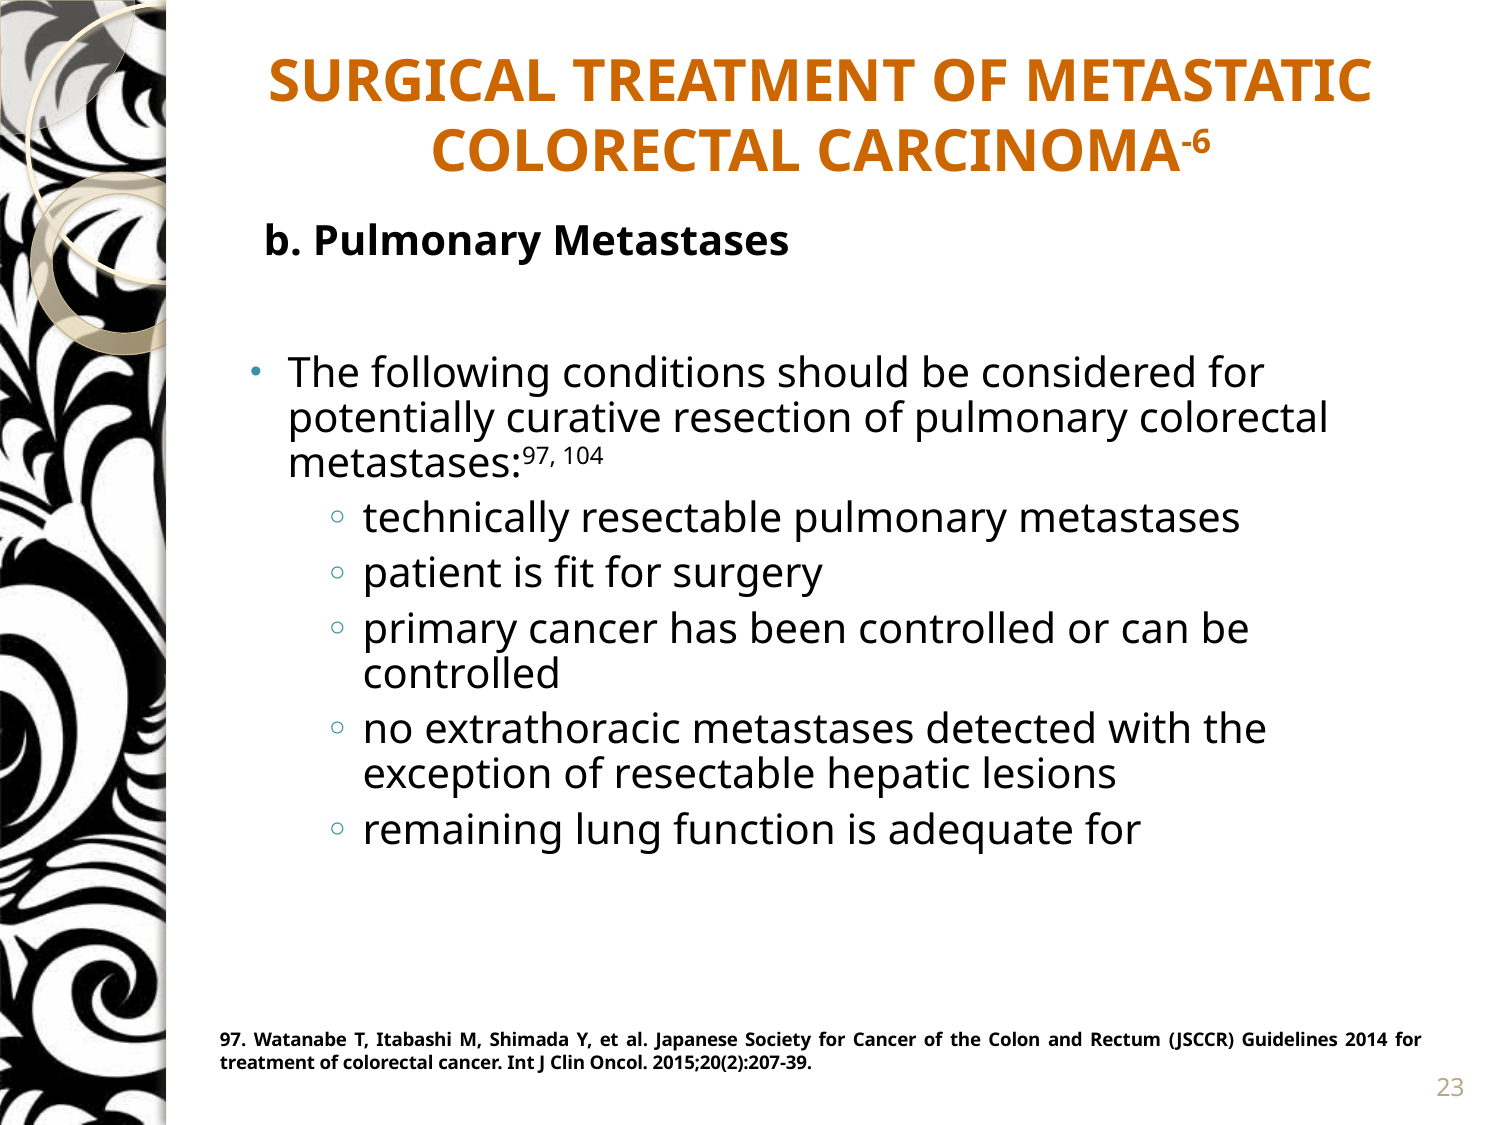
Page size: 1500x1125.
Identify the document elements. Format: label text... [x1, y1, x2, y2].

picture [136, 0, 164, 4]
text_box 97. Watanabe T, Itabashi M, Shimada Y, et al. Japanese Society for Cancer of the Colon and Rectum (JSCCR) Guidelines 2014 for treatment of colorectal cancer. Int J Clin Oncol. 2015;20(2):207-39. [204, 1020, 1436, 1081]
picture [53, 241, 160, 332]
list b. Pulmonary Metastases The following conditions should be considered for potentially curative resection of pulmonary colorectal metastases:97, 104 technically resectable pulmonary metastases patient is fit for surgery primary cancer has been controlled or can be controlled no extrathoracic metastases detected with the exception of resectable hepatic lesions remaining lung function is adequate for good quality of life [235, 212, 1466, 1000]
picture [0, 134, 166, 1125]
picture [32, 13, 160, 207]
text_box SURGICAL TREATMENT OF METASTATIC COLORECTAL CARCINOMA-6 [182, 19, 1459, 207]
picture [62, 195, 160, 280]
slide_number 23 [1413, 1034, 1488, 1113]
